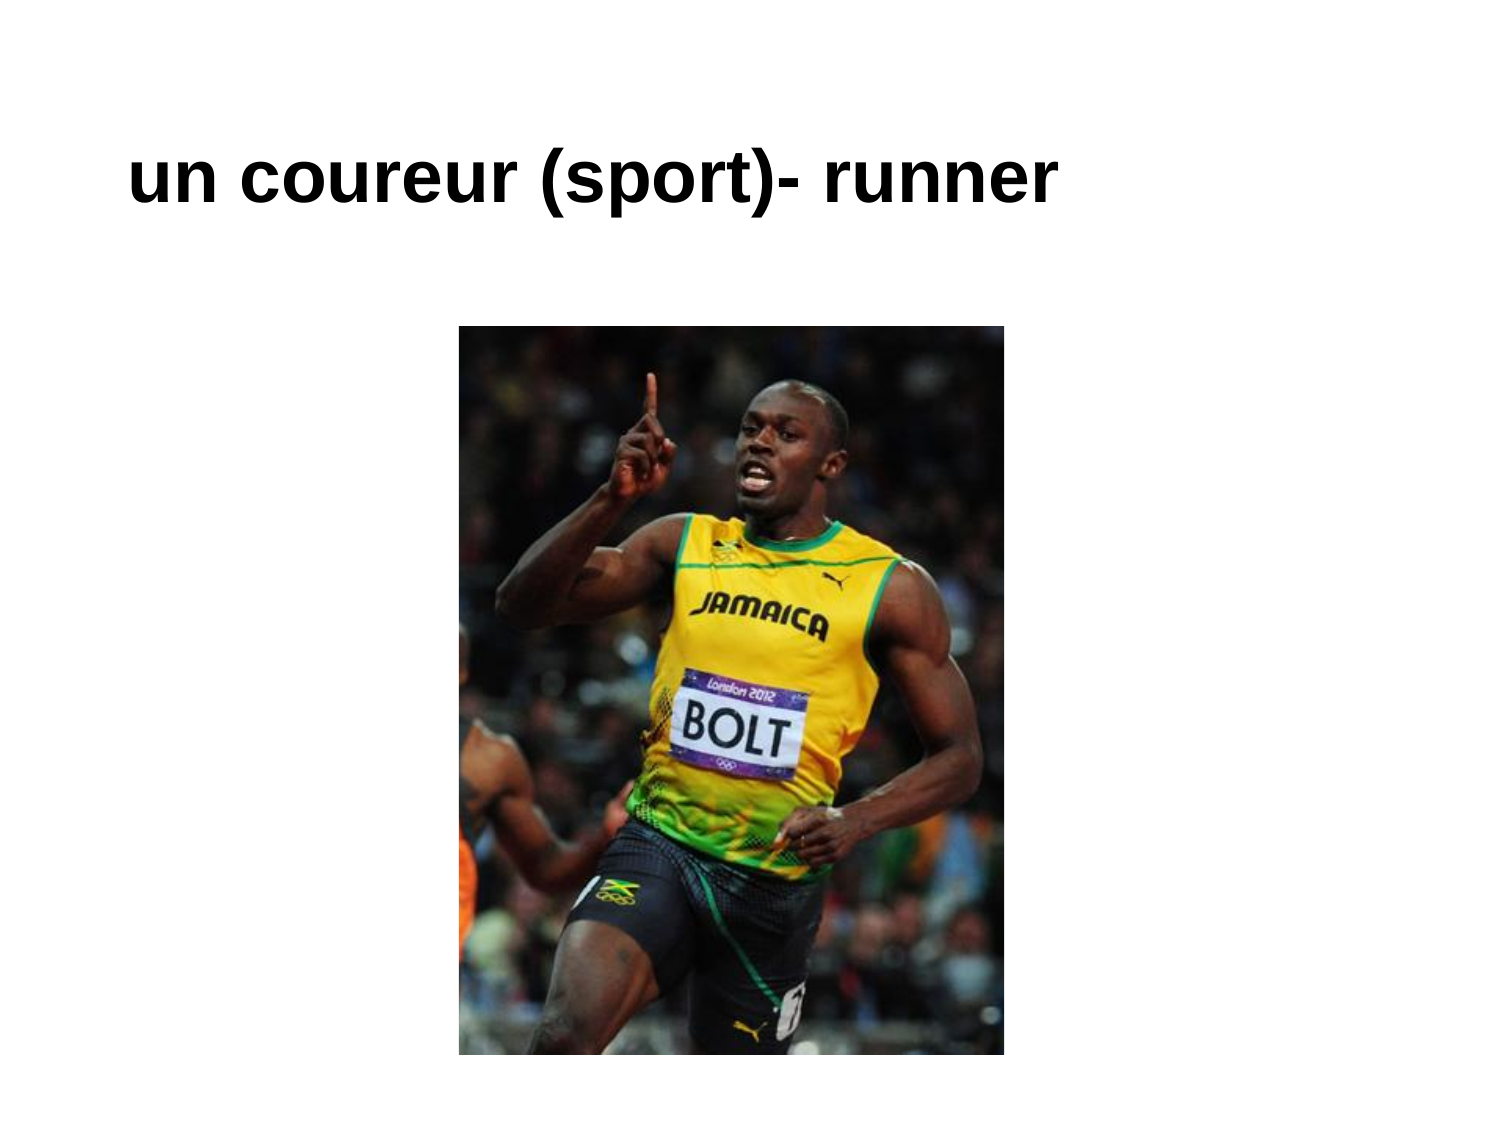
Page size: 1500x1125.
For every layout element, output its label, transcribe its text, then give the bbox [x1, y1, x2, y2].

text_box [458, 326, 1005, 1055]
title un coureur (sport)- runner [75, 14, 1425, 233]
